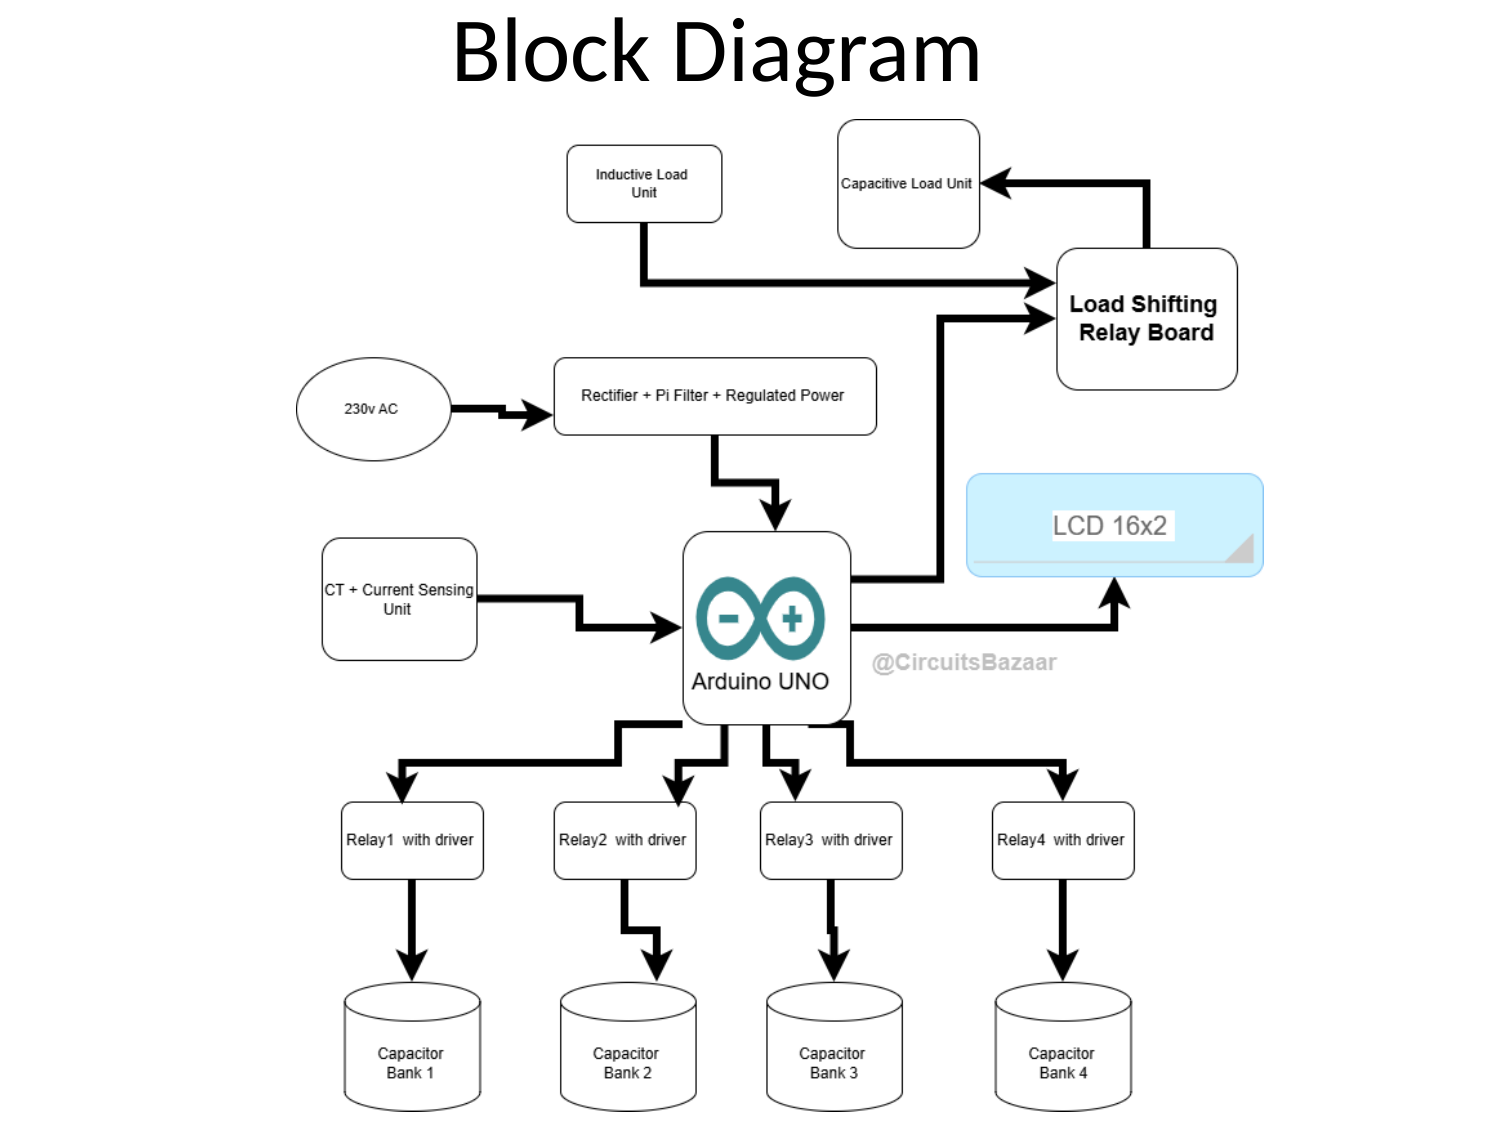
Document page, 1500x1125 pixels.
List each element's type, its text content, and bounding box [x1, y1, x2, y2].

title Block Diagram [53, 0, 1404, 139]
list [296, 119, 1264, 1113]
